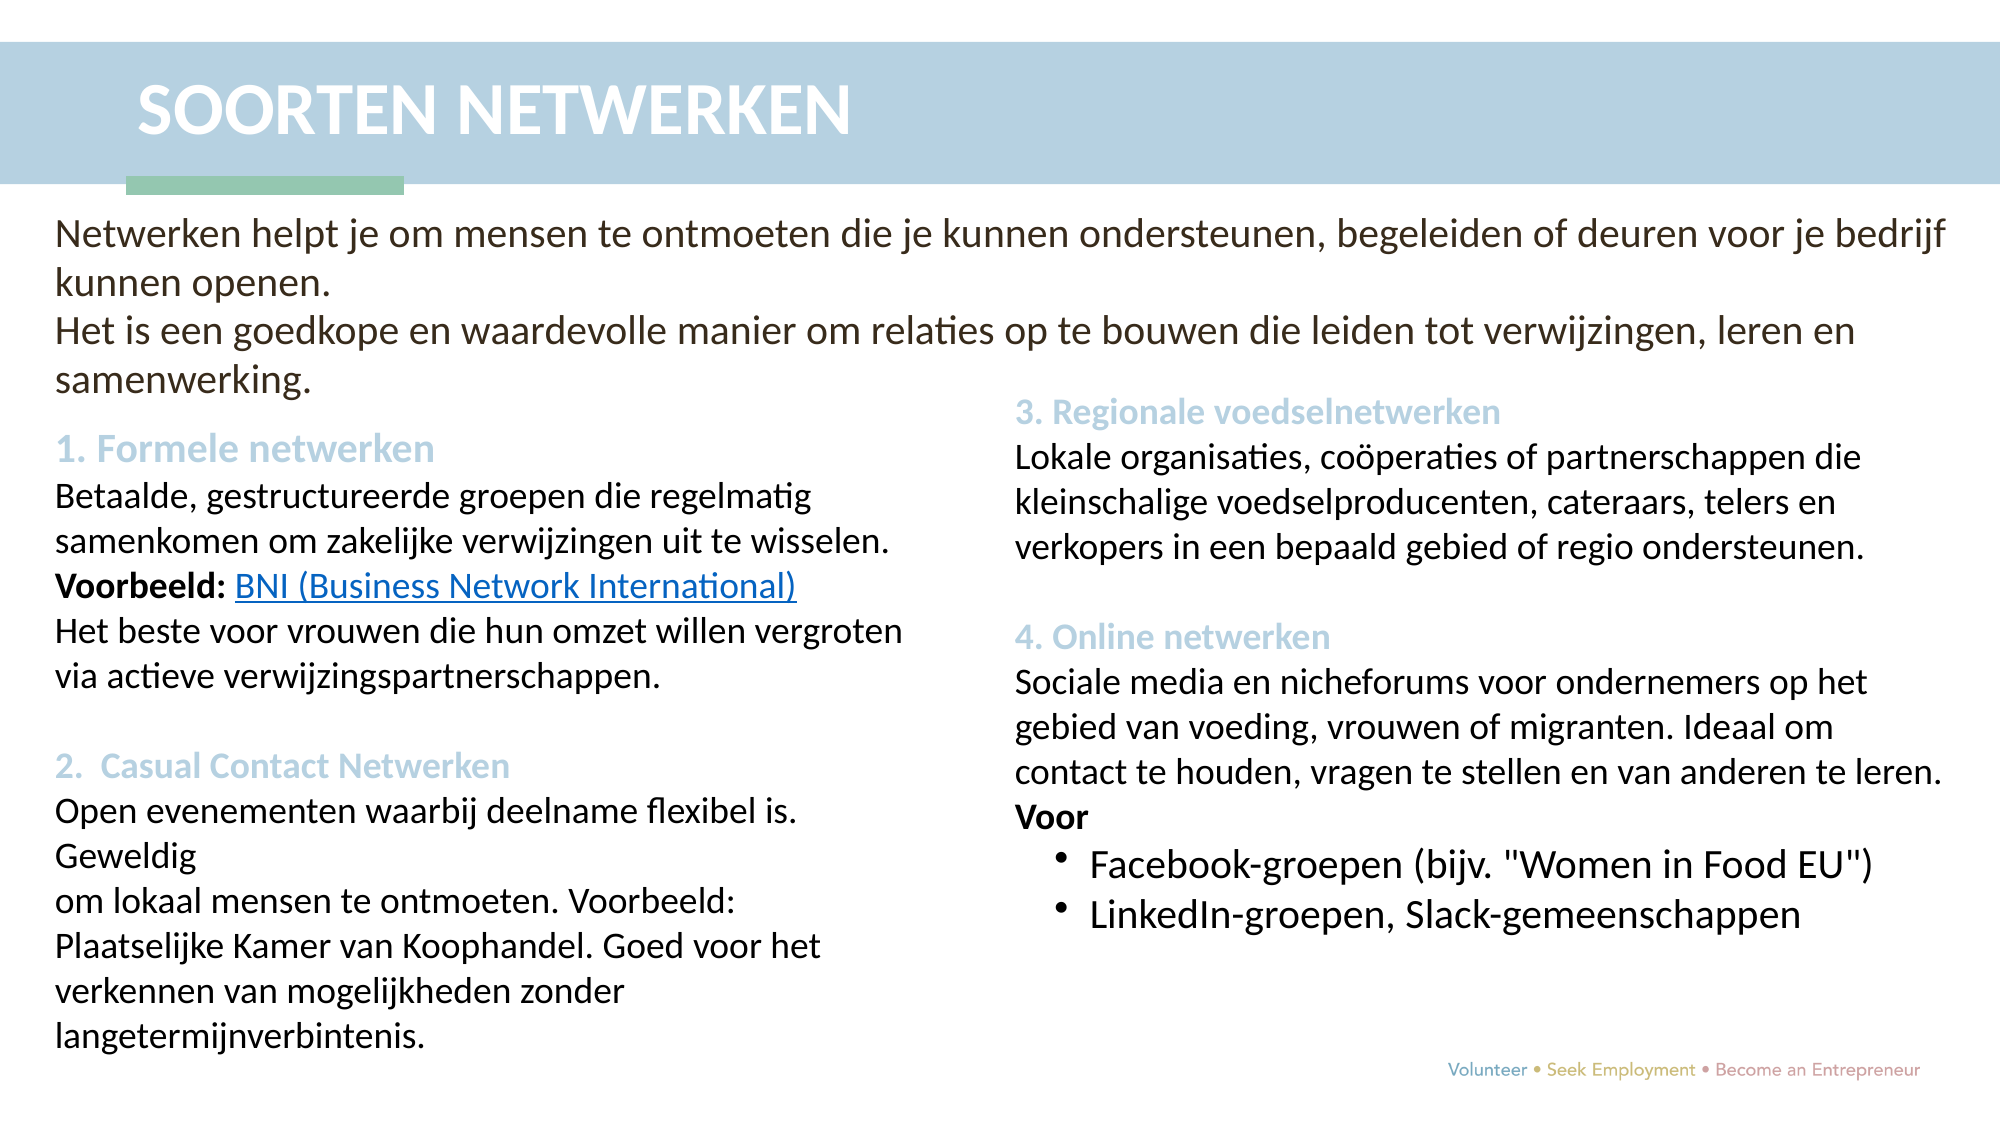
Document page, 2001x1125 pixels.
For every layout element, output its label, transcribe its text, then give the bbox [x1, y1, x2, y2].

text_box Formele netwerken Betaalde, gestructureerde groepen die regelmatig samenkomen om zakelijke verwijzingen uit te wisselen. Voorbeeld: BNI (Business Network International) Het beste voor vrouwen die hun omzet willen vergroten via actieve verwijzingspartnerschappen. Casual Contact Netwerken Open evenementen waarbij deelname flexibel is. Geweldig om lokaal mensen te ontmoeten. Voorbeeld: Plaatselijke Kamer van Koophandel. Goed voor het verkennen van mogelijkheden zonder langetermijnverbintenis. [40, 413, 920, 1064]
picture [1418, 1046, 1971, 1103]
text_box 3. Regionale voedselnetwerken Lokale organisaties, coöperaties of partnerschappen die kleinschalige voedselproducenten, cateraars, telers en verkopers in een bepaald gebied of regio ondersteunen. 4. Online netwerken Sociale media en nicheforums voor ondernemers op het gebied van voeding, vrouwen of migranten. Ideaal om contact te houden, vragen te stellen en van anderen te leren. Voor Facebook-groepen (bijv. "Women in Food EU") LinkedIn-groepen, Slack-gemeenschappen [999, 379, 1968, 990]
list Netwerken helpt je om mensen te ontmoeten die je kunnen ondersteunen, begeleiden of deuren voor je bedrijf kunnen openen. Het is een goedkope en waardevolle manier om relaties op te bouwen die leiden tot verwijzingen, leren en samenwerking. [40, 199, 1968, 539]
list SOORTEN NETWERKEN [123, 51, 1913, 170]
